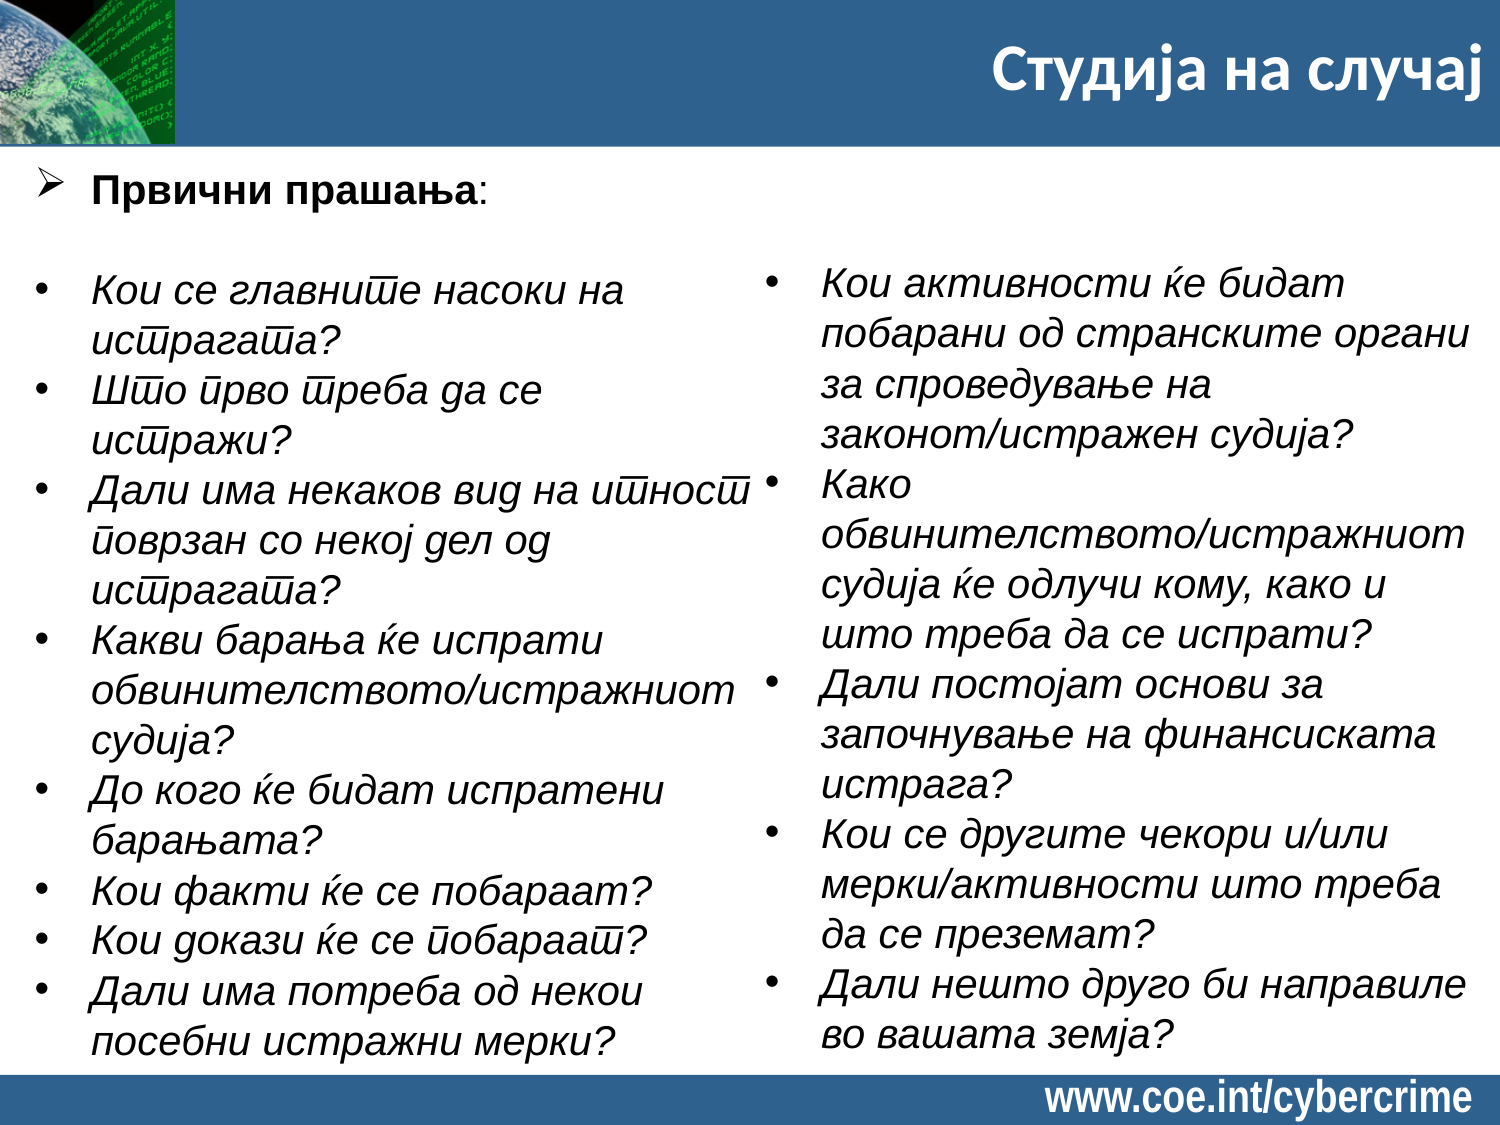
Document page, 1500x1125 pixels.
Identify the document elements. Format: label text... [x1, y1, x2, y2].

text_box Студија на случај [177, 0, 1500, 149]
text_box [0, 1073, 1030, 1125]
picture [0, 0, 175, 144]
text_box Првични прашања: Кои се главните насоки на истрагата? Што прво треба да се истражи? Дали има некаков вид на итност поврзан со некој дел од истрагата? Какви барања ќе испрати обвинителството/истражниот судија? До кого ќе бидат испратени барањата? Кои факти ќе се побараат? Кои докази ќе се побараат? Дали има потреба од некои посебни истражни мерки? [19, 155, 770, 1071]
text_box Кои активности ќе бидат побарани од странските органи за спроведување на законот/истражен судија? Како обвинителството/истражниот судија ќе одлучи кому, како и што треба да се испрати? Дали постојат основи за започнување на финансиската истрага? Кои се другите чекори и/или мерки/активности што треба да се преземат? Дали нешто друго би направиле во вашата земја? [749, 248, 1500, 1064]
text_box www.coe.int/cybercrime [1030, 1064, 1500, 1125]
